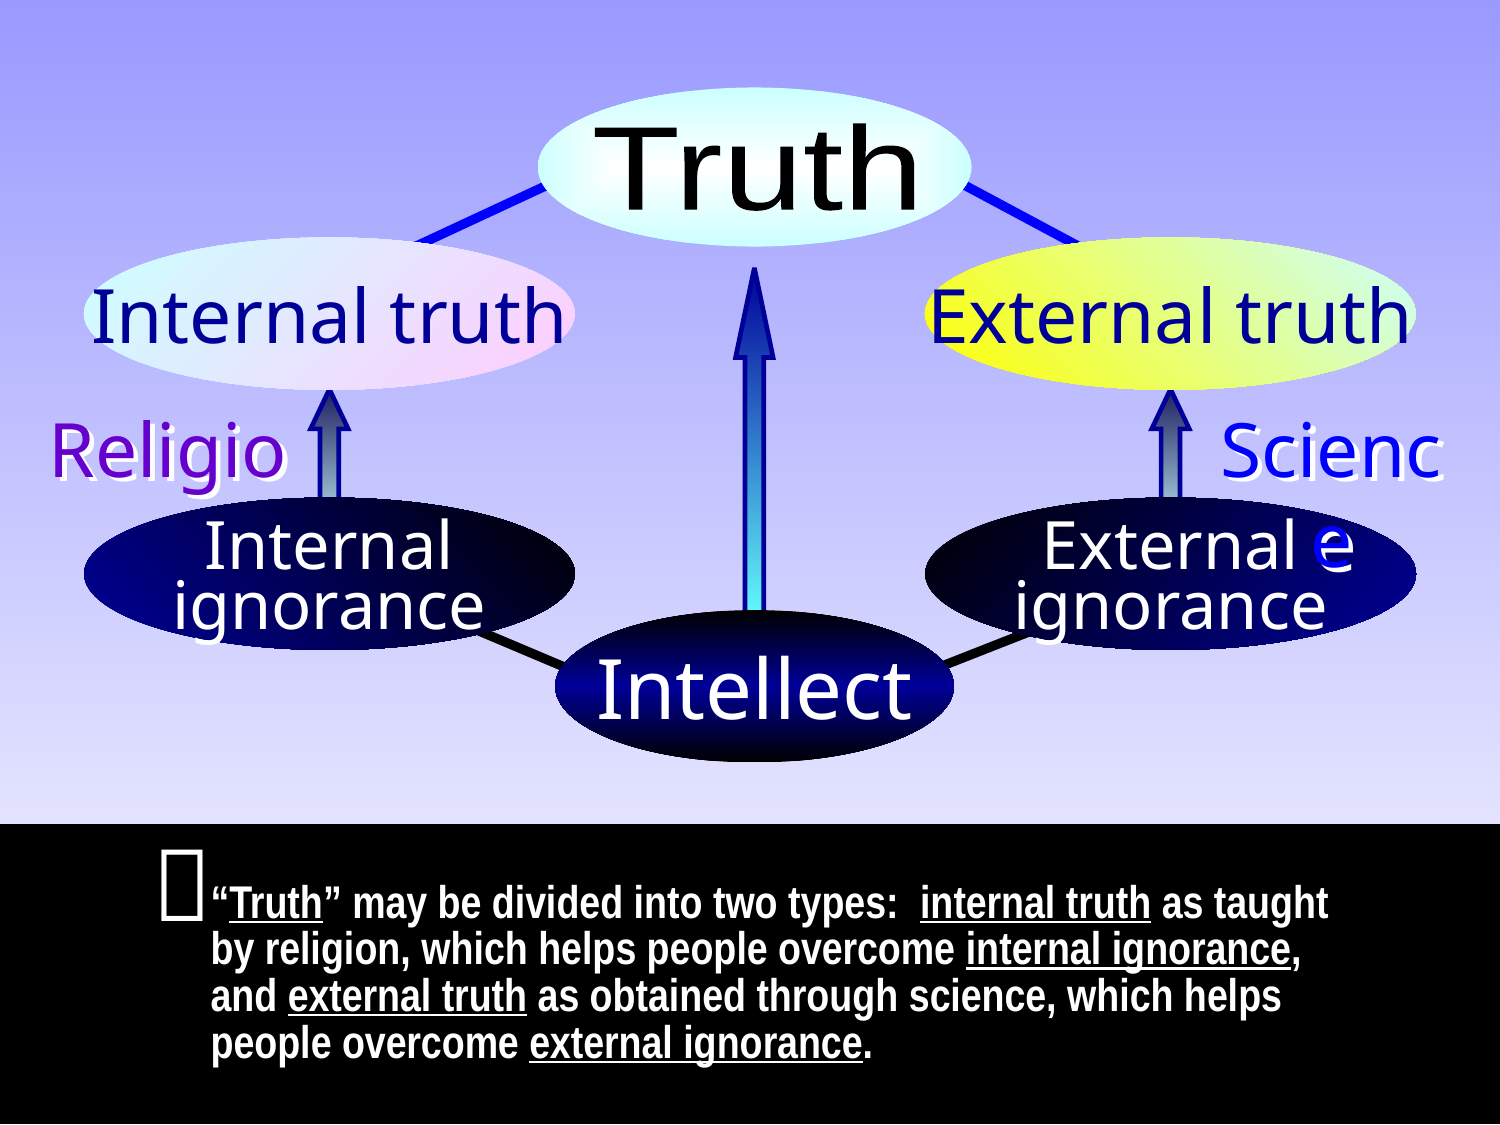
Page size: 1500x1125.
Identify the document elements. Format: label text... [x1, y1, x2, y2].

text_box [537, 87, 972, 247]
text_box Science [1187, 394, 1475, 590]
text_box [0, 824, 1500, 1124]
text_box External ignorance [925, 497, 1408, 650]
text_box [735, 267, 774, 610]
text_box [137, 861, 1388, 1076]
text_box Internal truth [83, 237, 575, 390]
text_box New Truth [988, 202, 1078, 244]
text_box strife [976, 182, 1500, 192]
text_box [1151, 390, 1187, 497]
text_box Religion [23, 394, 313, 590]
text_box Intellect [555, 610, 954, 763]
text_box External truth [924, 237, 1416, 390]
text_box [317, 390, 349, 497]
text_box strife [0, 182, 532, 193]
text_box Internal ignorance [84, 497, 575, 650]
text_box New Truth [417, 202, 519, 244]
